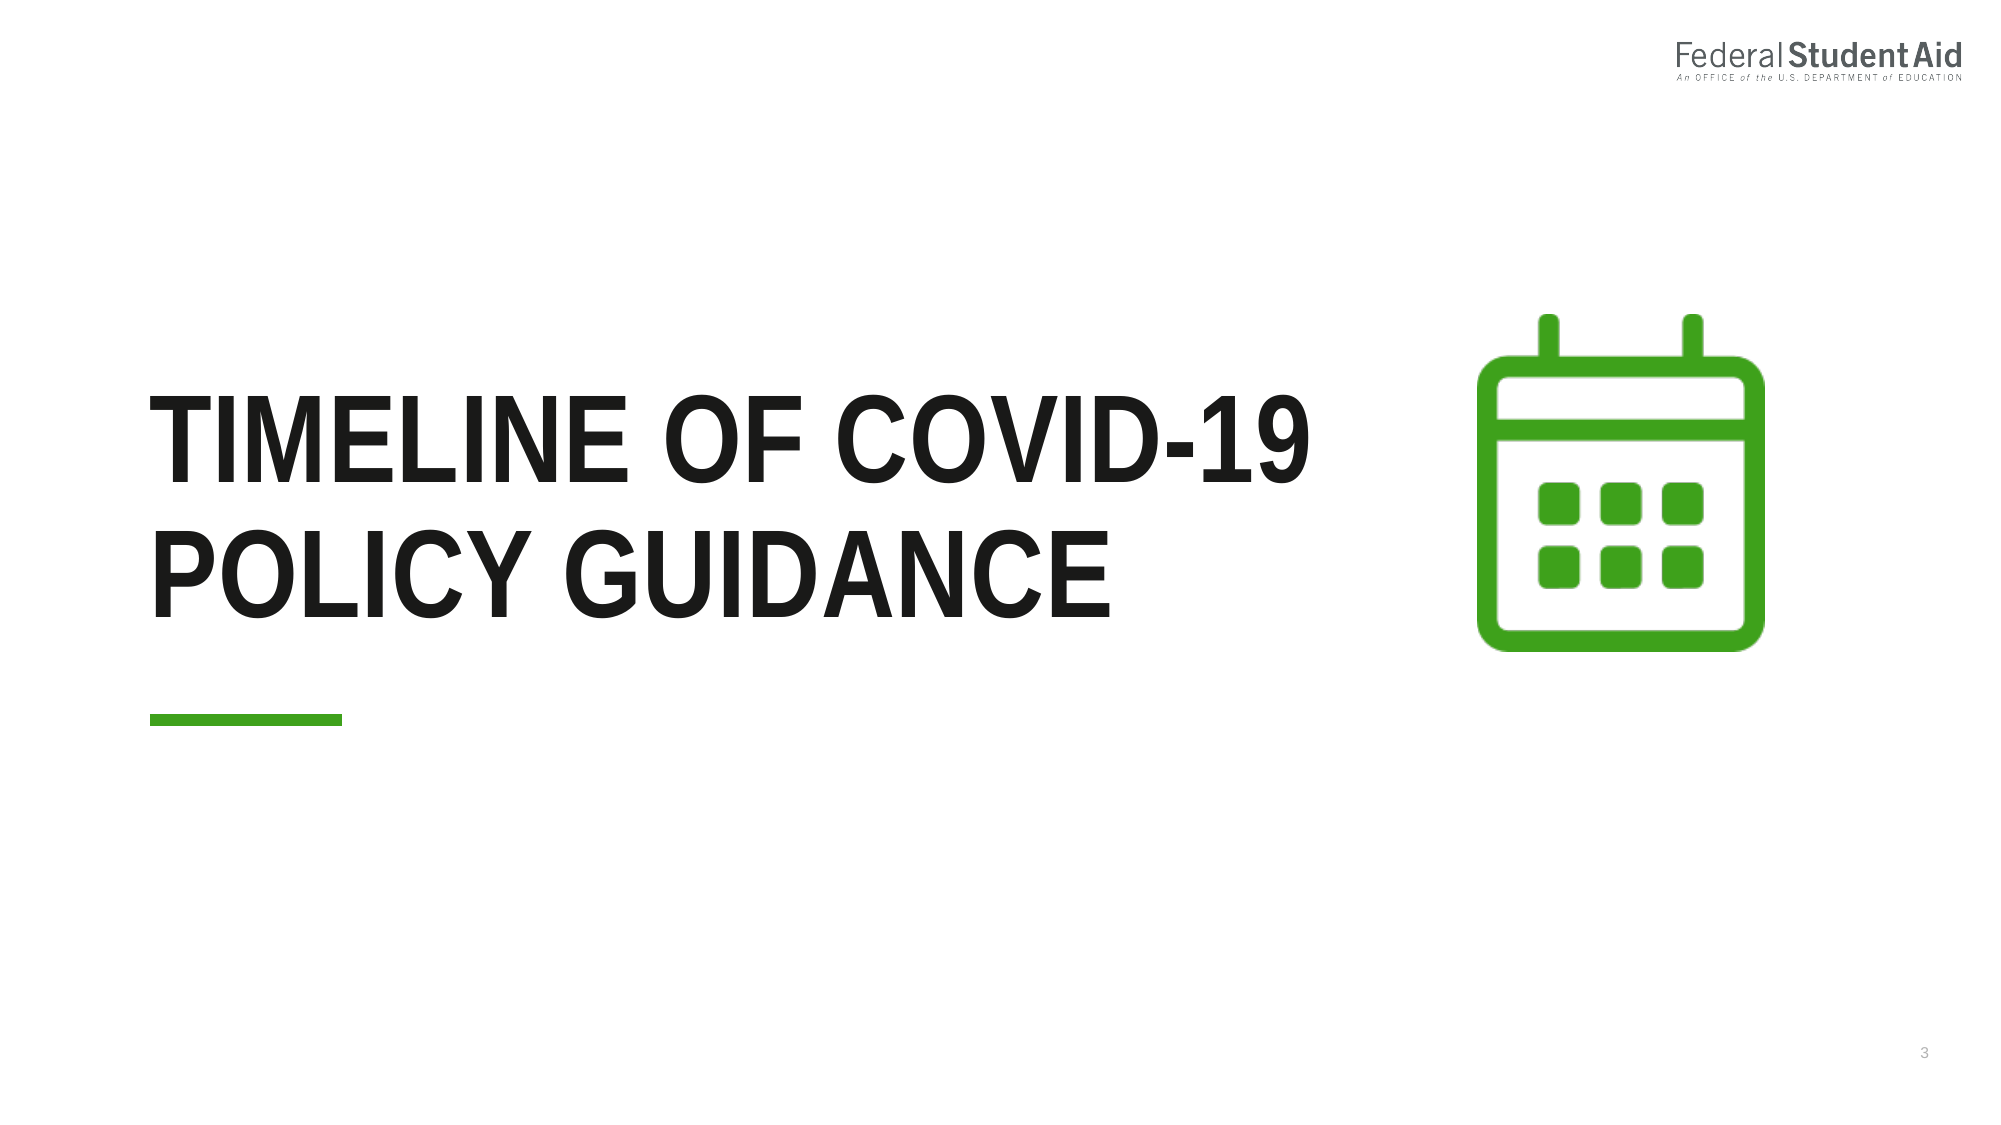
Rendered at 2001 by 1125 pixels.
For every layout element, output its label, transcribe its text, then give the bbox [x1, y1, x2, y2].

picture [1477, 314, 1765, 652]
title Timeline of covid-19 policy guidance [149, 314, 1338, 652]
slide_number 3 [1920, 1042, 1986, 1094]
picture [1651, 16, 1986, 106]
